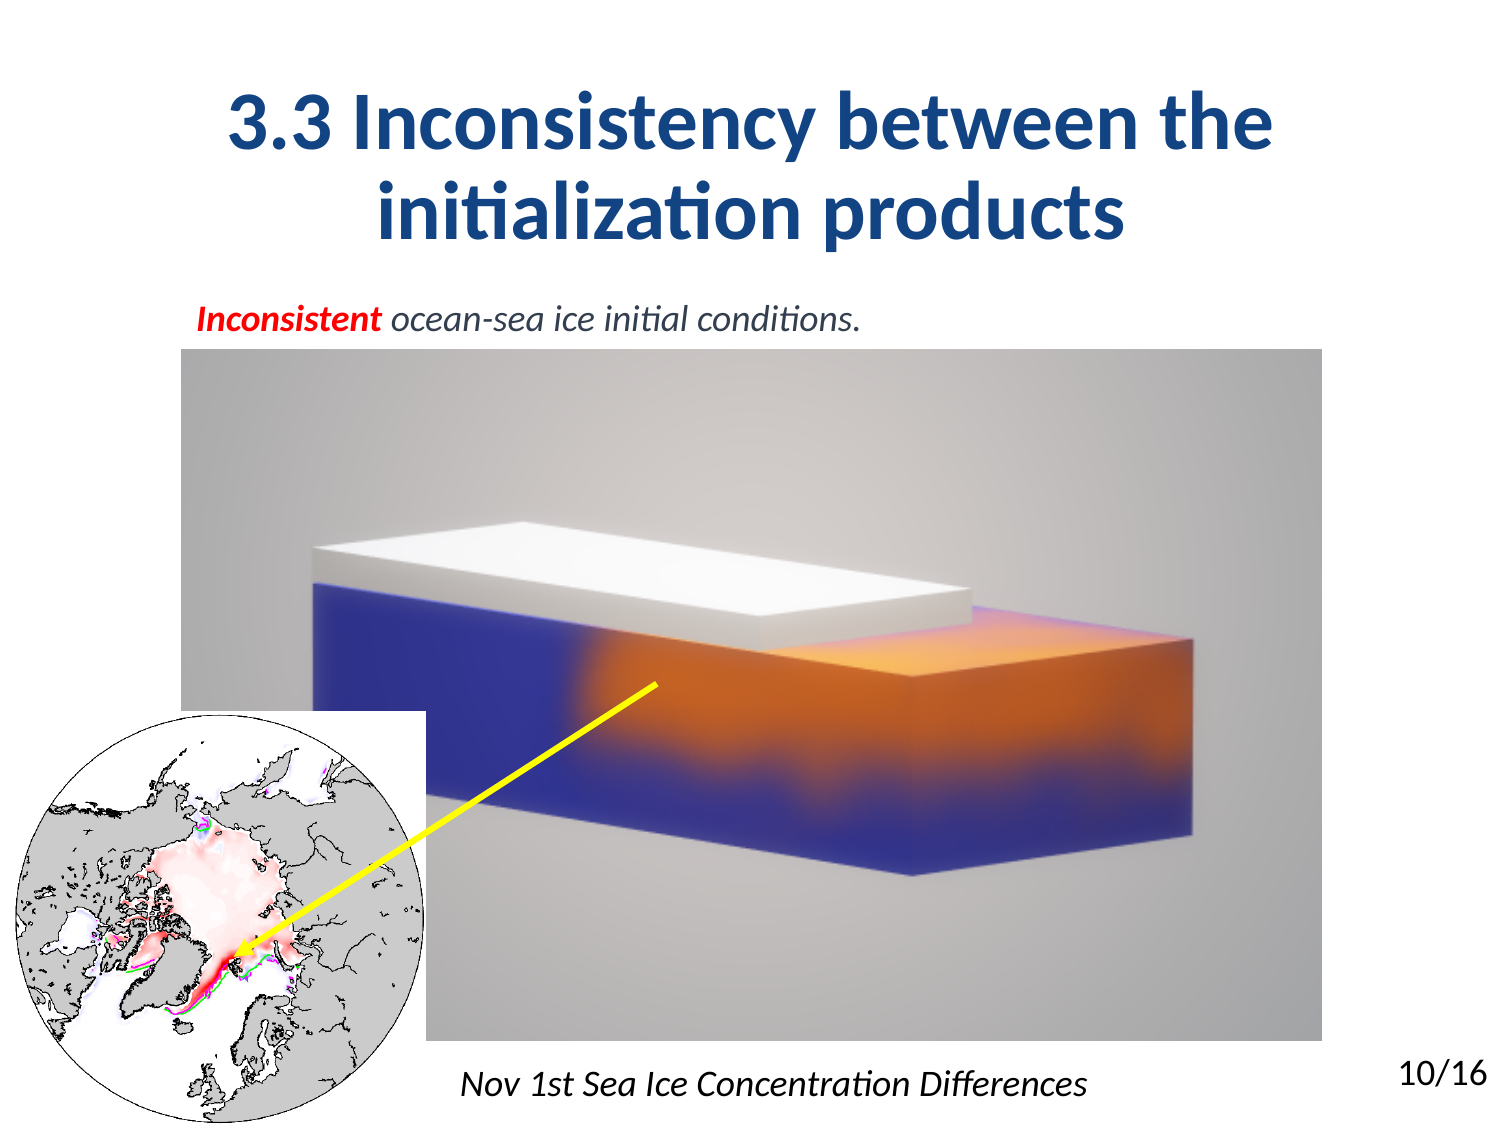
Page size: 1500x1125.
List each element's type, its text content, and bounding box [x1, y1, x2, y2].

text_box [233, 683, 657, 957]
text_box Inconsistent ocean-sea ice initial conditions. [181, 286, 1322, 347]
text_box 10/16 [1382, 1040, 1500, 1101]
picture [14, 349, 1322, 1125]
list [29, 213, 1459, 384]
text_box Nov 1st Sea Ice Concentration Differences [445, 1052, 1185, 1112]
